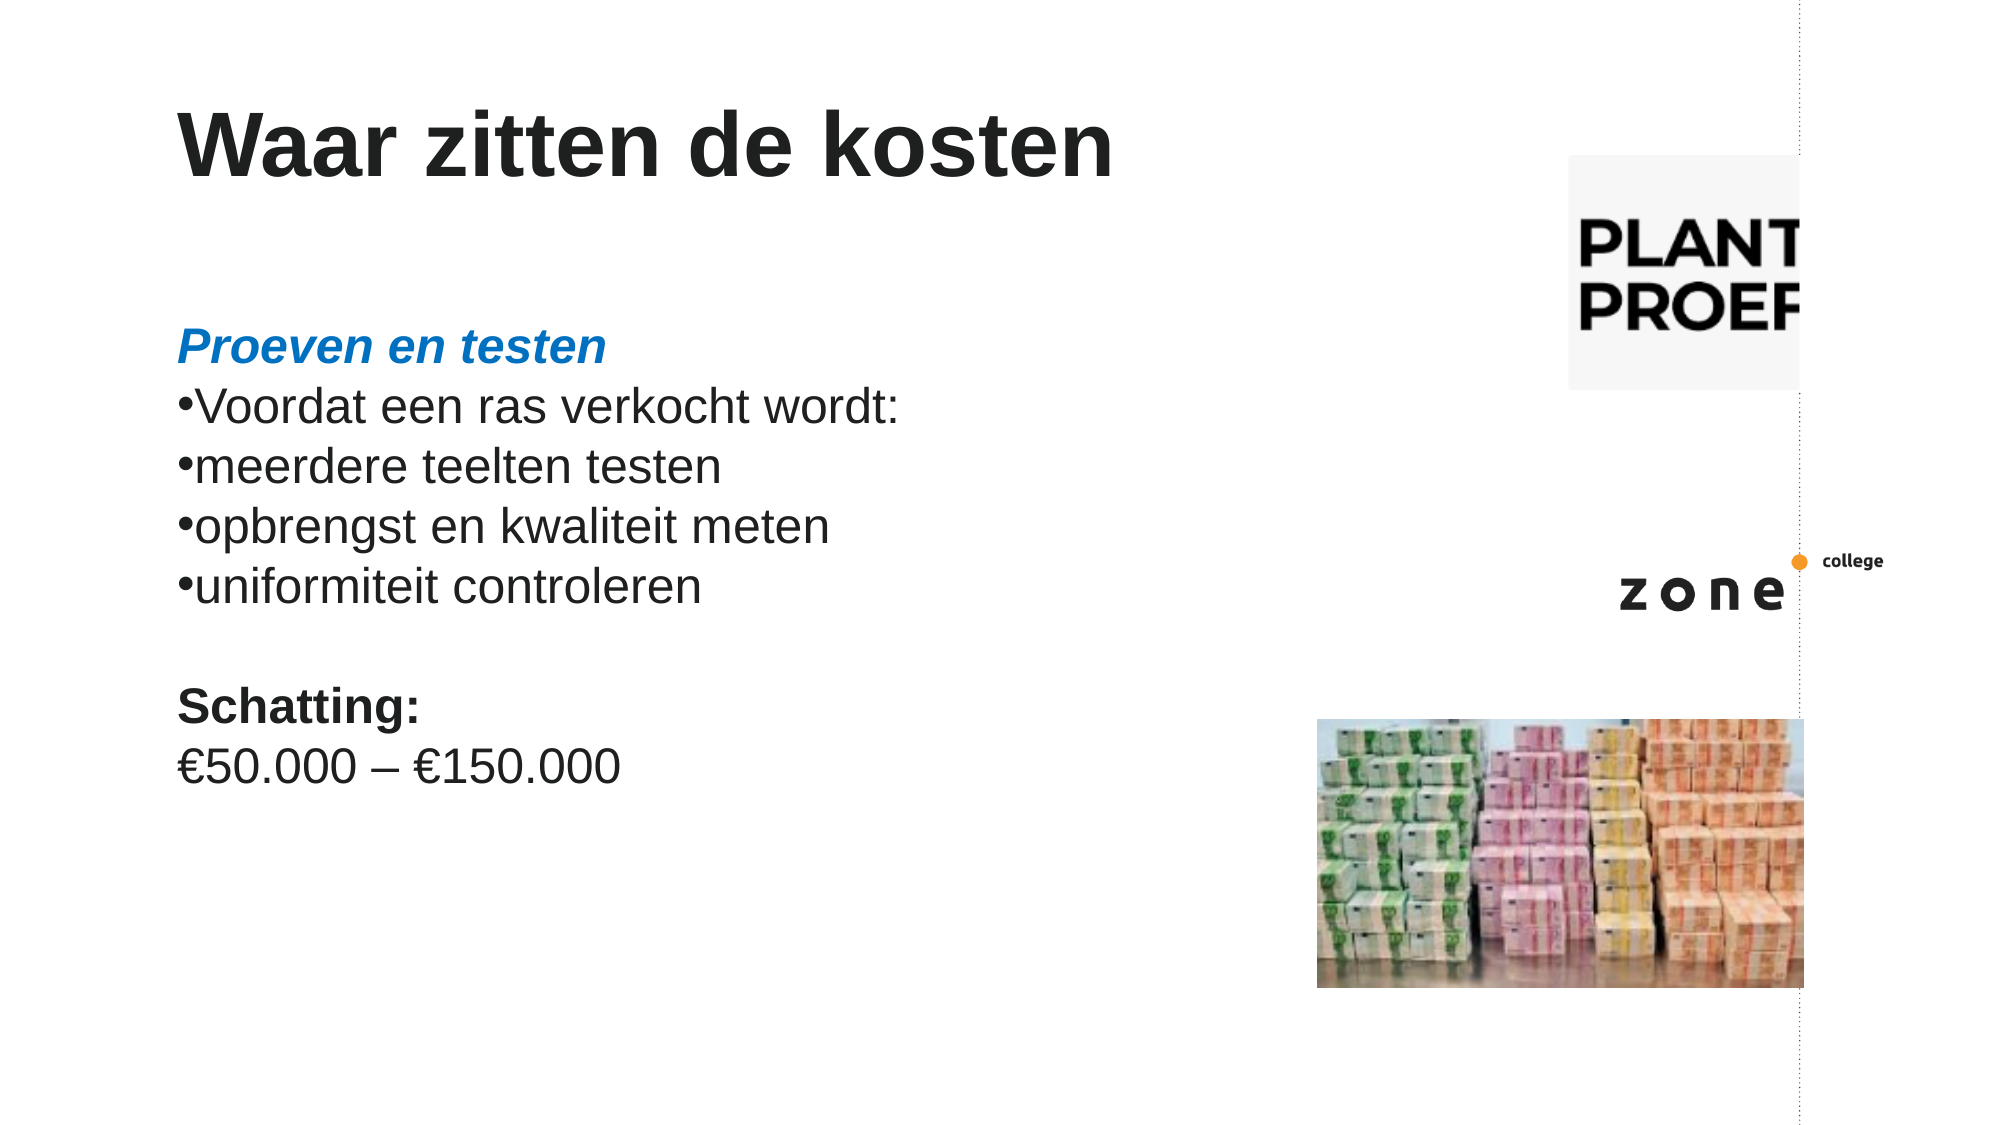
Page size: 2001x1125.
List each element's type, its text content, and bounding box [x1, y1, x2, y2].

list Proeven en testen Voordat een ras verkocht wordt: meerdere teelten testen opbrengst en kwaliteit meten uniformiteit controleren Schatting: €50.000 – €150.000 [177, 313, 1269, 1091]
picture [1317, 0, 2001, 1125]
title Waar zitten de kosten [177, 97, 1471, 261]
